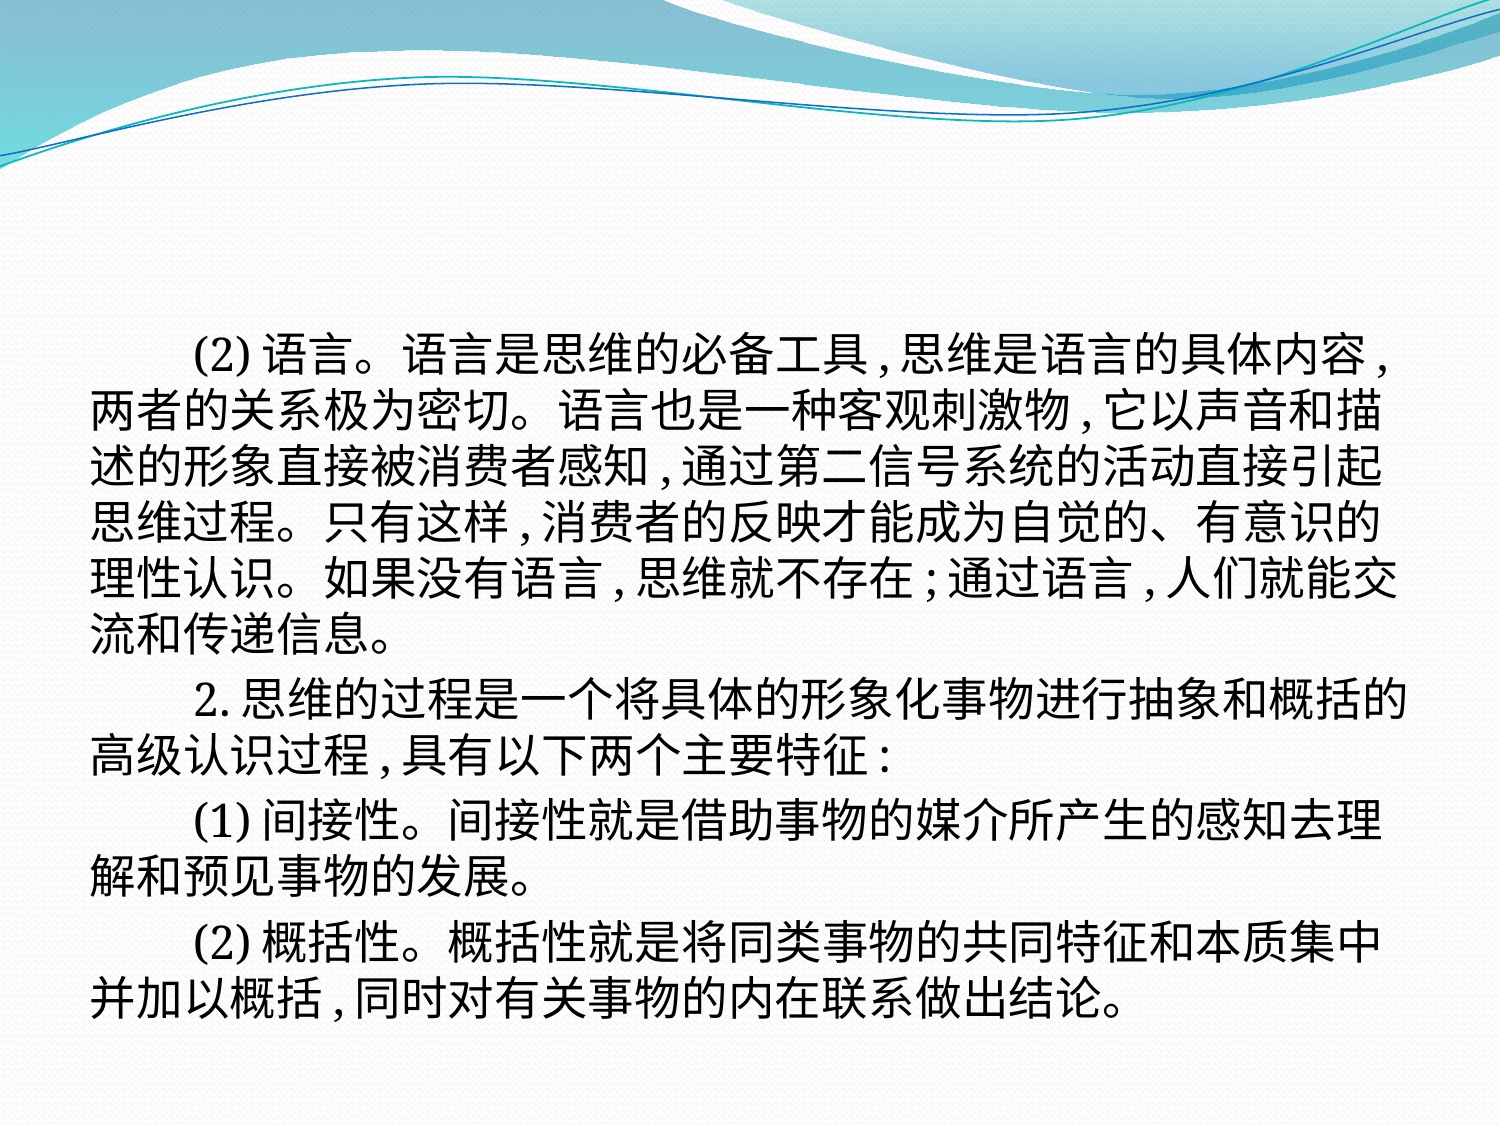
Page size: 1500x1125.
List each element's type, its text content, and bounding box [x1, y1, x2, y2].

list (2)语言。语言是思维的必备工具,思维是语言的具体内容,两者的关系极为密切。语言也是一种客观刺激物,它以声音和描述的形象直接被消费者感知,通过第二信号系统的活动直接引起思维过程。只有这样,消费者的反映才能成为自觉的、有意识的理性认识。如果没有语言,思维就不存在;通过语言,人们就能交流和传递信息。 2.思维的过程是一个将具体的形象化事物进行抽象和概括的高级认识过程,具有以下两个主要特征: (1)间接性。间接性就是借助事物的媒介所产生的感知去理解和预见事物的发展。 (2)概括性。概括性就是将同类事物的共同特征和本质集中并加以概括,同时对有关事物的内在联系做出结论。 [75, 317, 1425, 1038]
